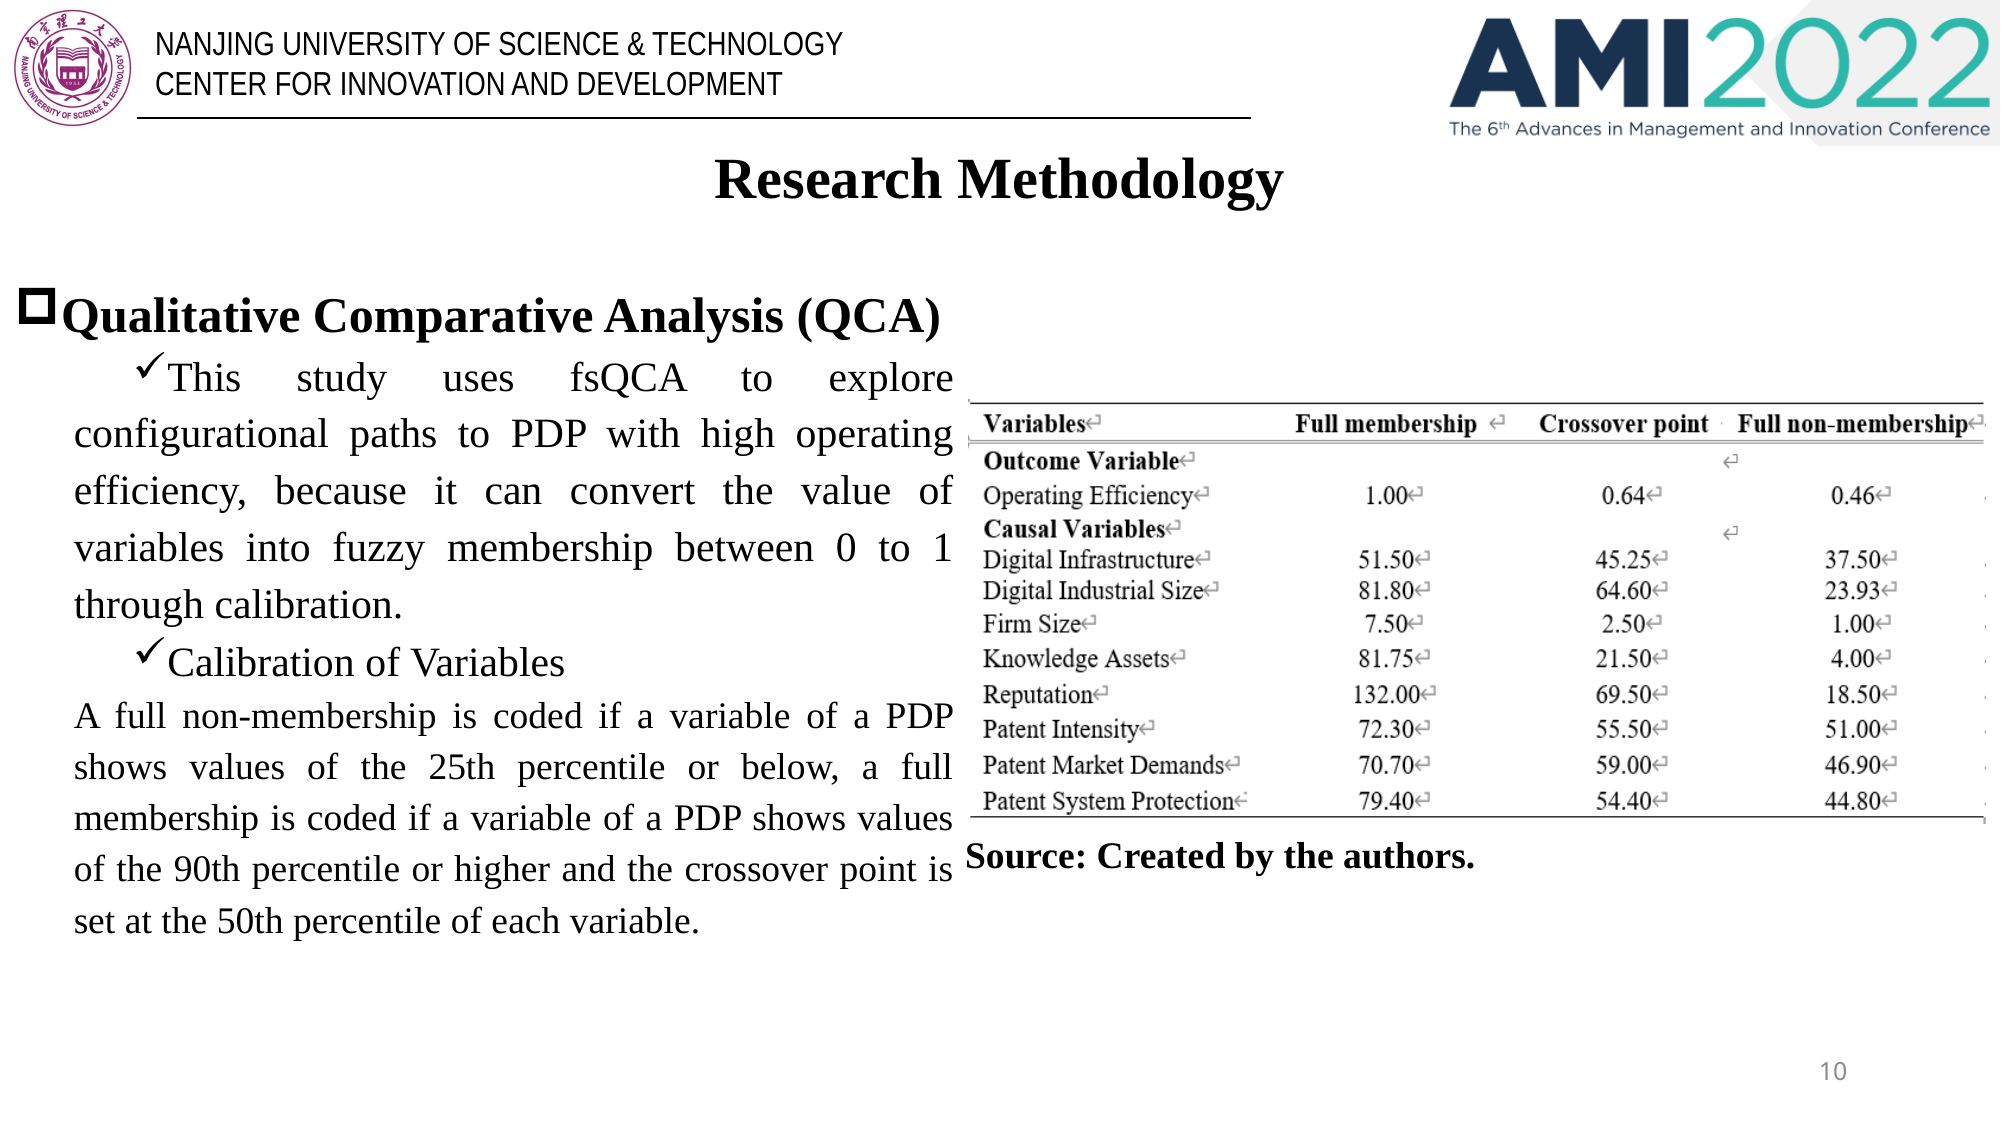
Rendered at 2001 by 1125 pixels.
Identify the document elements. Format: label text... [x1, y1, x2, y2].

text_box Qualitative Comparative Analysis (QCA) This study uses fsQCA to explore configurational paths to PDP with high operating efficiency, because it can convert the value of variables into fuzzy membership between 0 to 1 through calibration. Calibration of Variables A full non-membership is coded if a variable of a PDP shows values of the 25th percentile or below, a full membership is coded if a variable of a PDP shows values of the 90th percentile or higher and the crossover point is set at the 50th percentile of each variable. [0, 266, 970, 948]
picture [1438, 0, 2000, 146]
picture [10, 8, 137, 128]
text_box Source: Created by the authors. [950, 823, 1986, 884]
text_box NANJING UNIVERSITY OF SCIENCE & TECHNOLOGY CENTER FOR INNOVATION AND DEVELOPMENT [140, 14, 860, 99]
slide_number 10 [1412, 1042, 1863, 1103]
picture [968, 399, 1986, 824]
title Research Methodology [0, 99, 2000, 259]
